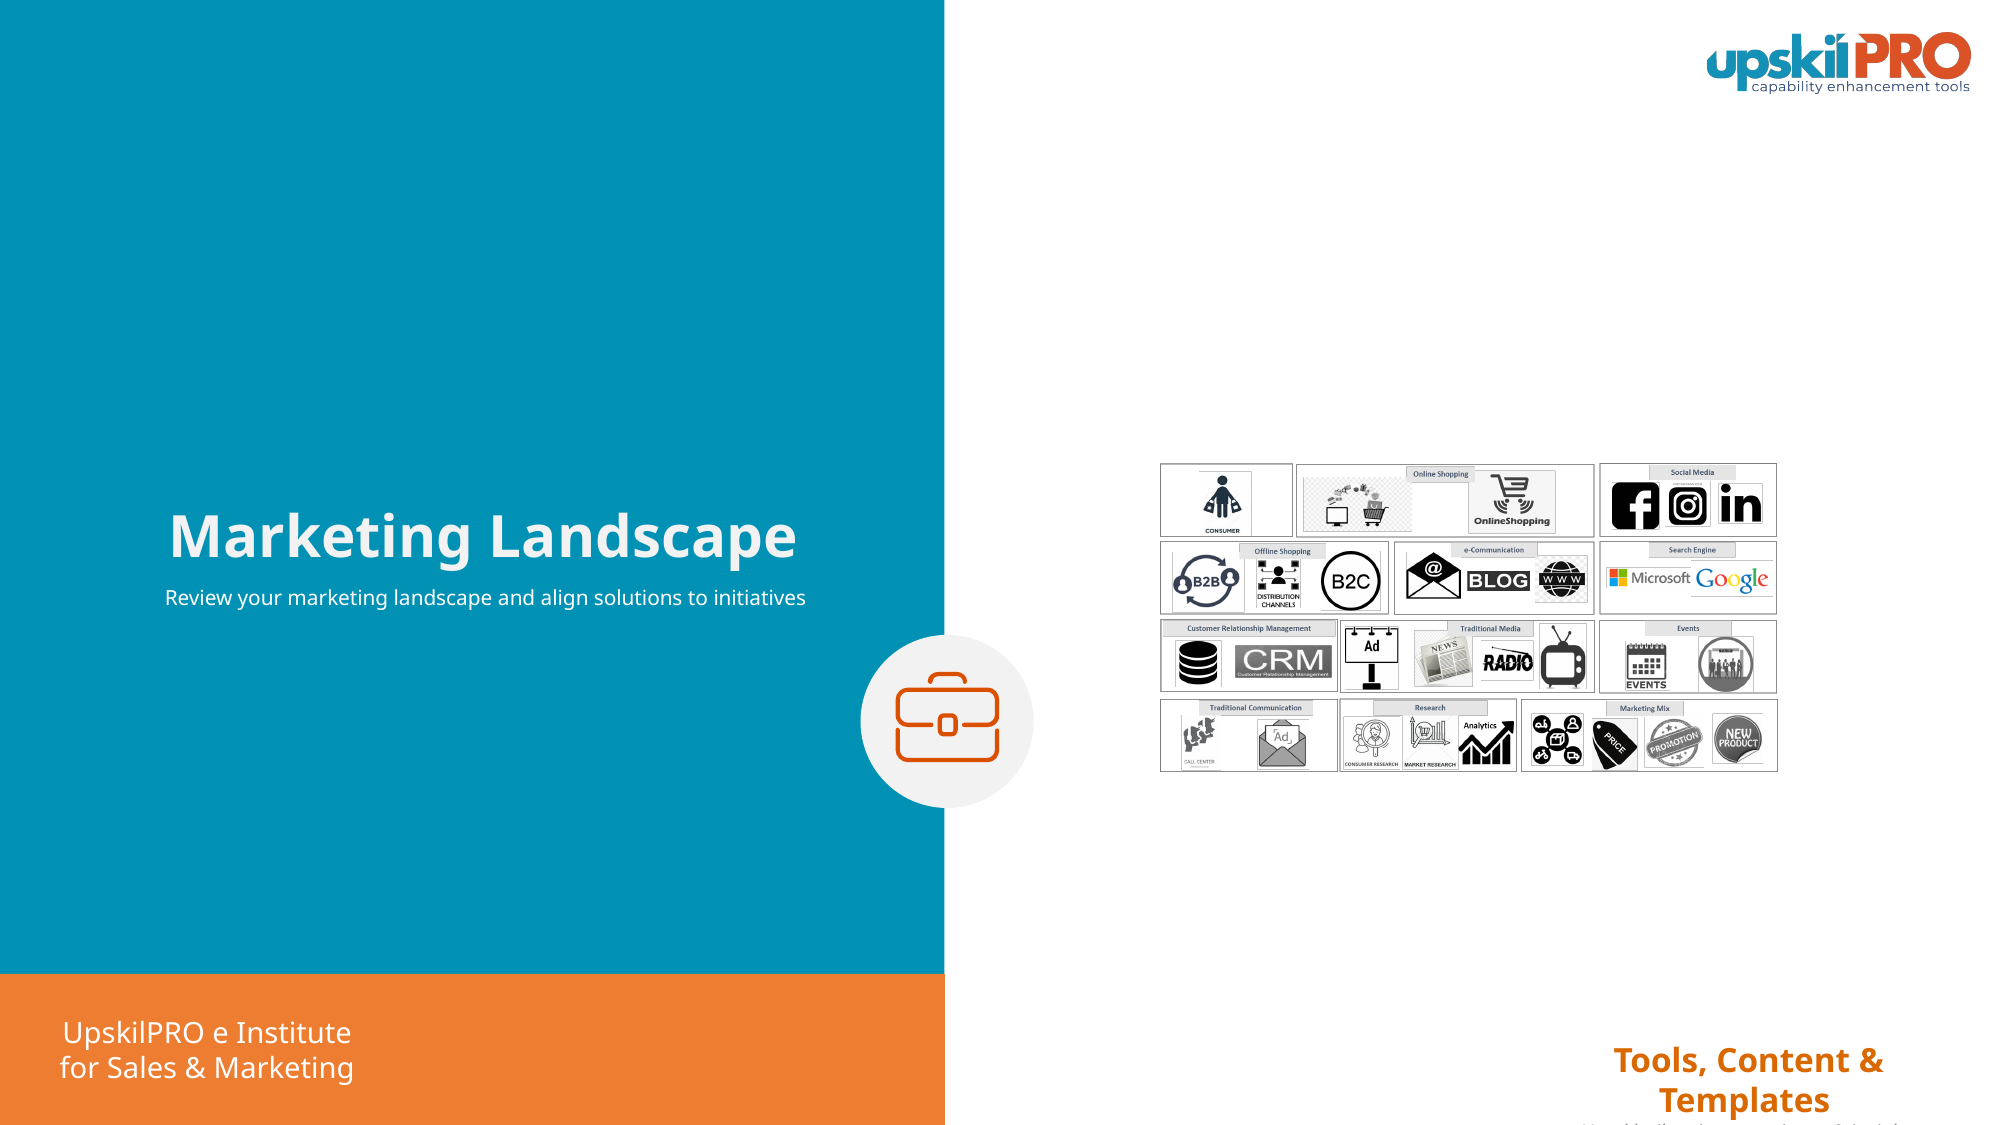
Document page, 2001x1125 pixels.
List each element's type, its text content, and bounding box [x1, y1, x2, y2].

text_box [0, 973, 945, 1125]
picture [1160, 463, 1778, 772]
text_box [859, 633, 1035, 810]
text_box Marketing Landscape [23, 491, 958, 577]
text_box Review your marketing landscape and align solutions to initiatives [36, 576, 935, 617]
text_box [937, 713, 958, 737]
text_box Tools, Content & Templates Hand built using experience & insight [1509, 1032, 1989, 1125]
text_box UpskilPRO e Institute for Sales & Marketing [0, 1006, 415, 1092]
picture [1707, 32, 1971, 94]
text_box [895, 727, 1000, 763]
text_box [927, 671, 968, 684]
text_box [895, 687, 1000, 728]
text_box [0, 0, 945, 973]
